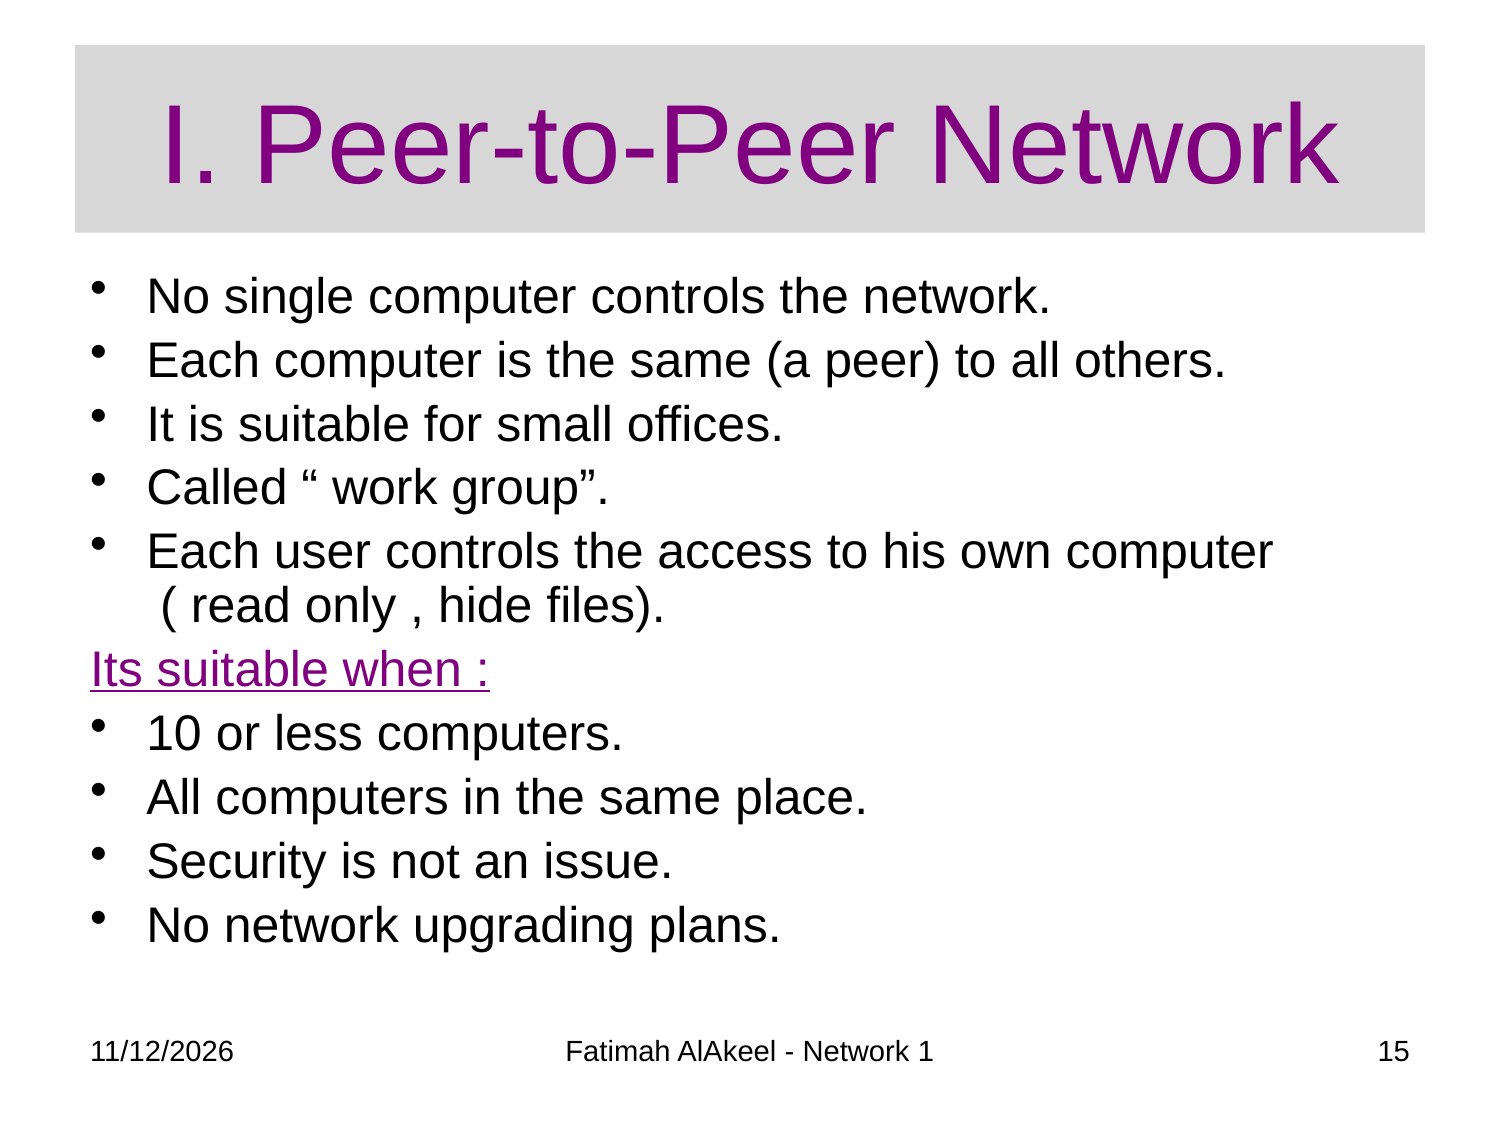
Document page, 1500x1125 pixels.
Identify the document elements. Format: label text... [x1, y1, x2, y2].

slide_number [74, 1024, 426, 1103]
title I. Peer-to-Peer Network [74, 44, 1426, 233]
list No single computer controls the network. Each computer is the same (a peer) to all others. It is suitable for small offices. Called “ work group”. Each user controls the access to his own computer ( read only , hide files). Its suitable when : 10 or less computers. All computers in the same place. Security is not an issue. No network upgrading plans. [74, 262, 1426, 1006]
footer Fatimah AlAkeel - Network 1 [512, 1024, 988, 1103]
slide_number 15 [1074, 1024, 1426, 1103]
